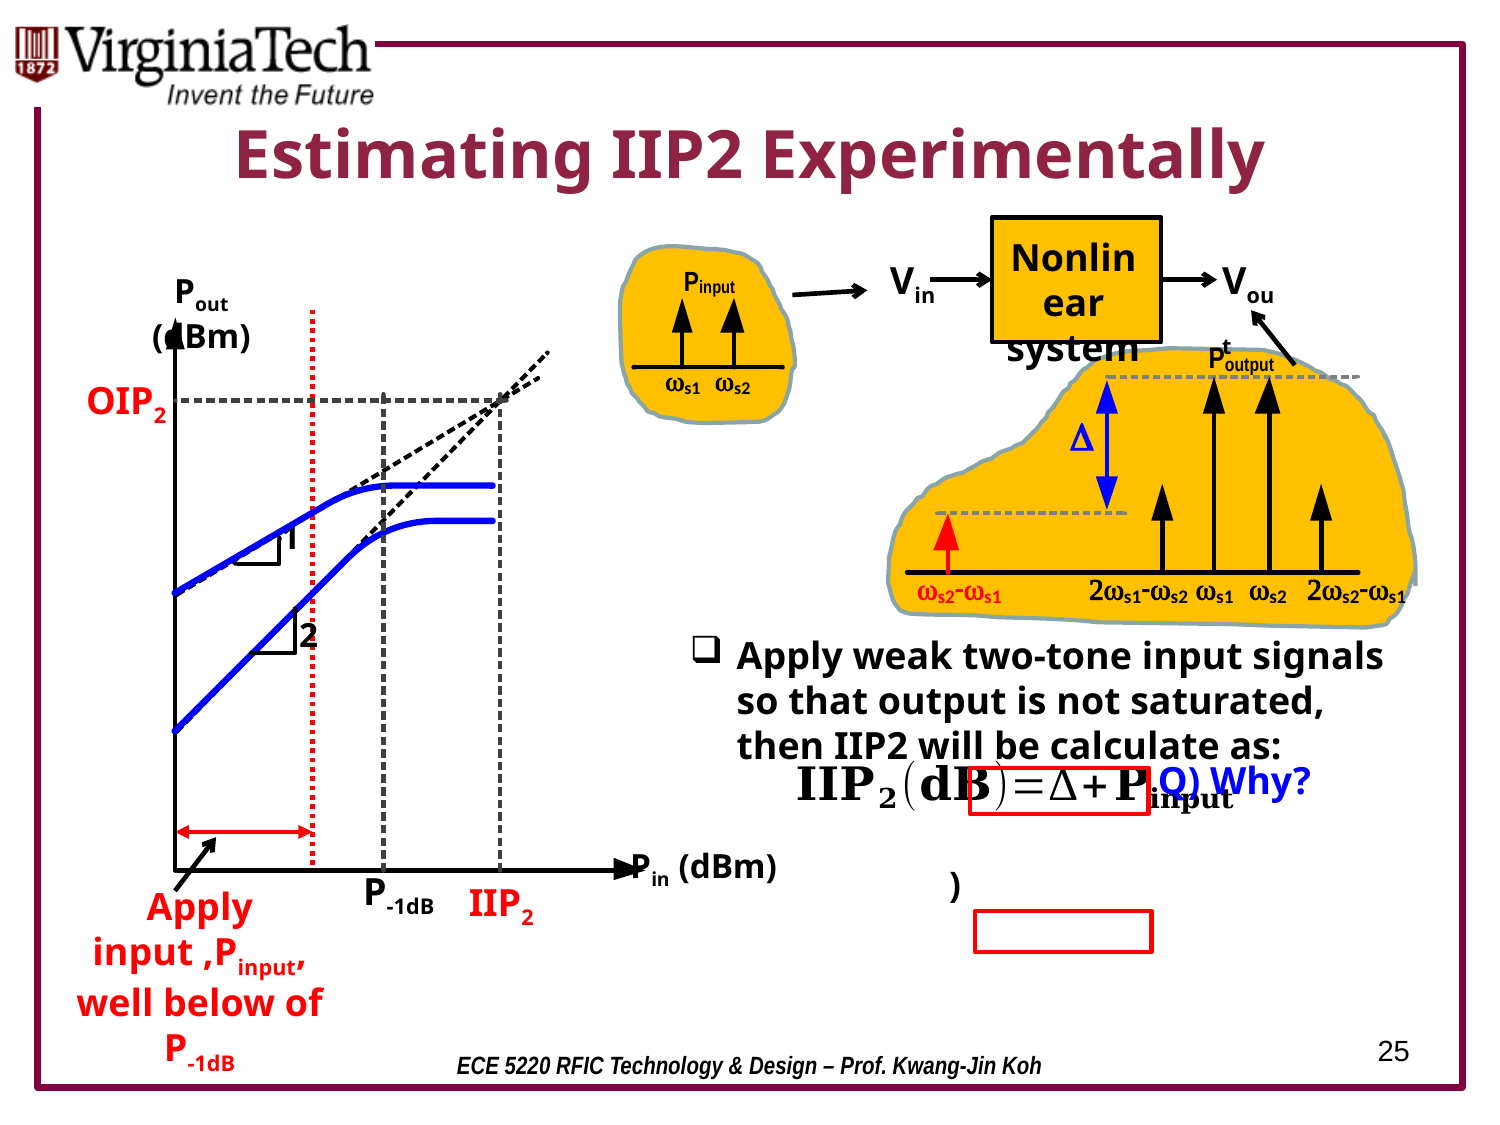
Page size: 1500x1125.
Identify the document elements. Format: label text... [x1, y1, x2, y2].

text_box Vout [1207, 249, 1295, 330]
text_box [623, 256, 793, 262]
text_box Nonlinear system [985, 226, 1161, 330]
text_box [638, 244, 748, 254]
picture [15, 24, 375, 107]
text_box [968, 766, 1151, 816]
text_box Apply weak two-tone input signals so that output is not saturated, then IIP2 will be calculate as: [796, 624, 1425, 775]
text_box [899, 332, 1413, 616]
text_box [973, 909, 1154, 954]
title Estimating IIP2 Experimentally [75, 104, 1425, 213]
text_box [885, 529, 894, 606]
slide_number 25 [1074, 1024, 1425, 1103]
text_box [796, 289, 868, 296]
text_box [1250, 309, 1296, 330]
text_box Q) Why? [1119, 749, 1350, 810]
text_box Vin [875, 249, 963, 316]
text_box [37, 262, 793, 983]
text_box [990, 215, 1163, 277]
